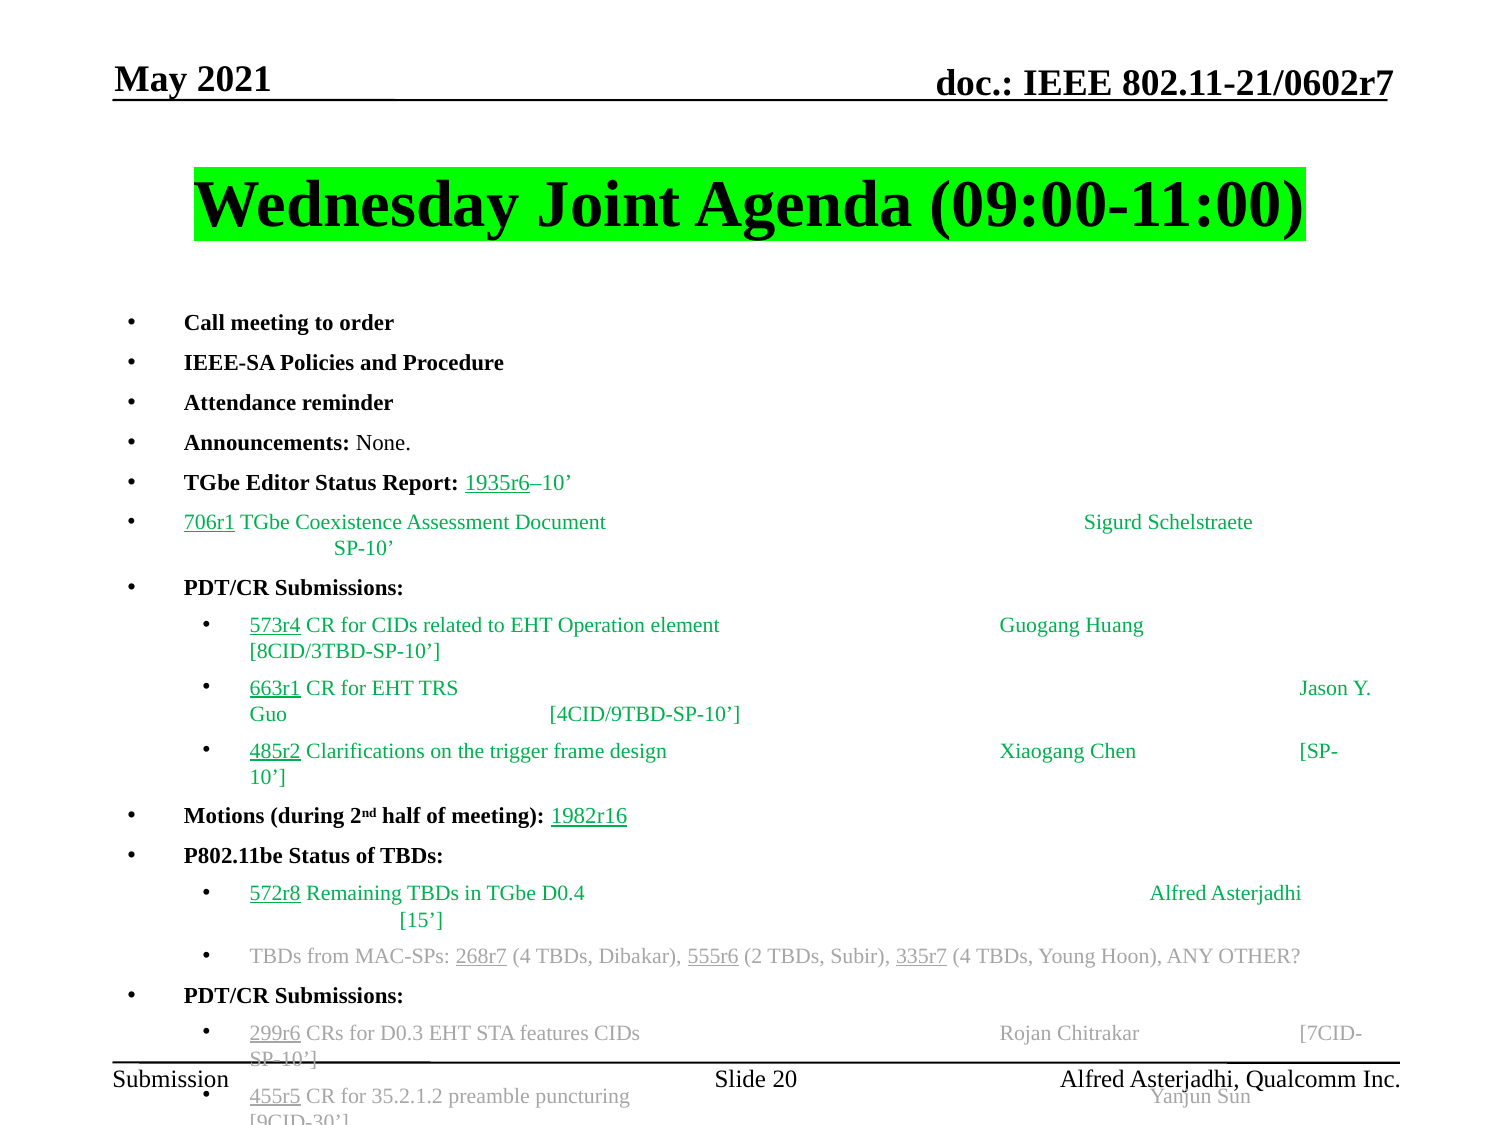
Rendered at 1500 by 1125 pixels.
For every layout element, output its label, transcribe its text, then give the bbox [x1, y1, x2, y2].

footer Alfred Asterjadhi, Qualcomm Inc. [878, 1061, 1402, 1093]
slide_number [114, 54, 423, 100]
title Wednesday Joint Agenda (09:00-11:00) [112, 112, 1388, 288]
list Call meeting to order IEEE-SA Policies and Procedure Attendance reminder Announcements: None. TGbe Editor Status Report: 1935r6–10’ 706r1 TGbe Coexistence Assessment Document Sigurd Schelstraete SP-10’ PDT/CR Submissions: 573r4 CR for CIDs related to EHT Operation element Guogang Huang [8CID/3TBD-SP-10’] 663r1 CR for EHT TRS Jason Y. Guo [4CID/9TBD-SP-10’] 485r2 Clarifications on the trigger frame design Xiaogang Chen [SP-10’] Motions (during 2nd half of meeting): 1982r16 P802.11be Status of TBDs: 572r8 Remaining TBDs in TGbe D0.4 Alfred Asterjadhi [15’] TBDs from MAC-SPs: 268r7 (4 TBDs, Dibakar), 555r6 (2 TBDs, Subir), 335r7 (4 TBDs, Young Hoon), ANY OTHER? PDT/CR Submissions: 299r6 CRs for D0.3 EHT STA features CIDs Rojan Chitrakar [7CID-SP-10’] 455r5 CR for 35.2.1.2 preamble puncturing Yanjun Sun [9CID-30’] AoB: Recess [112, 299, 1388, 1063]
slide_number Slide 20 [712, 1061, 800, 1123]
